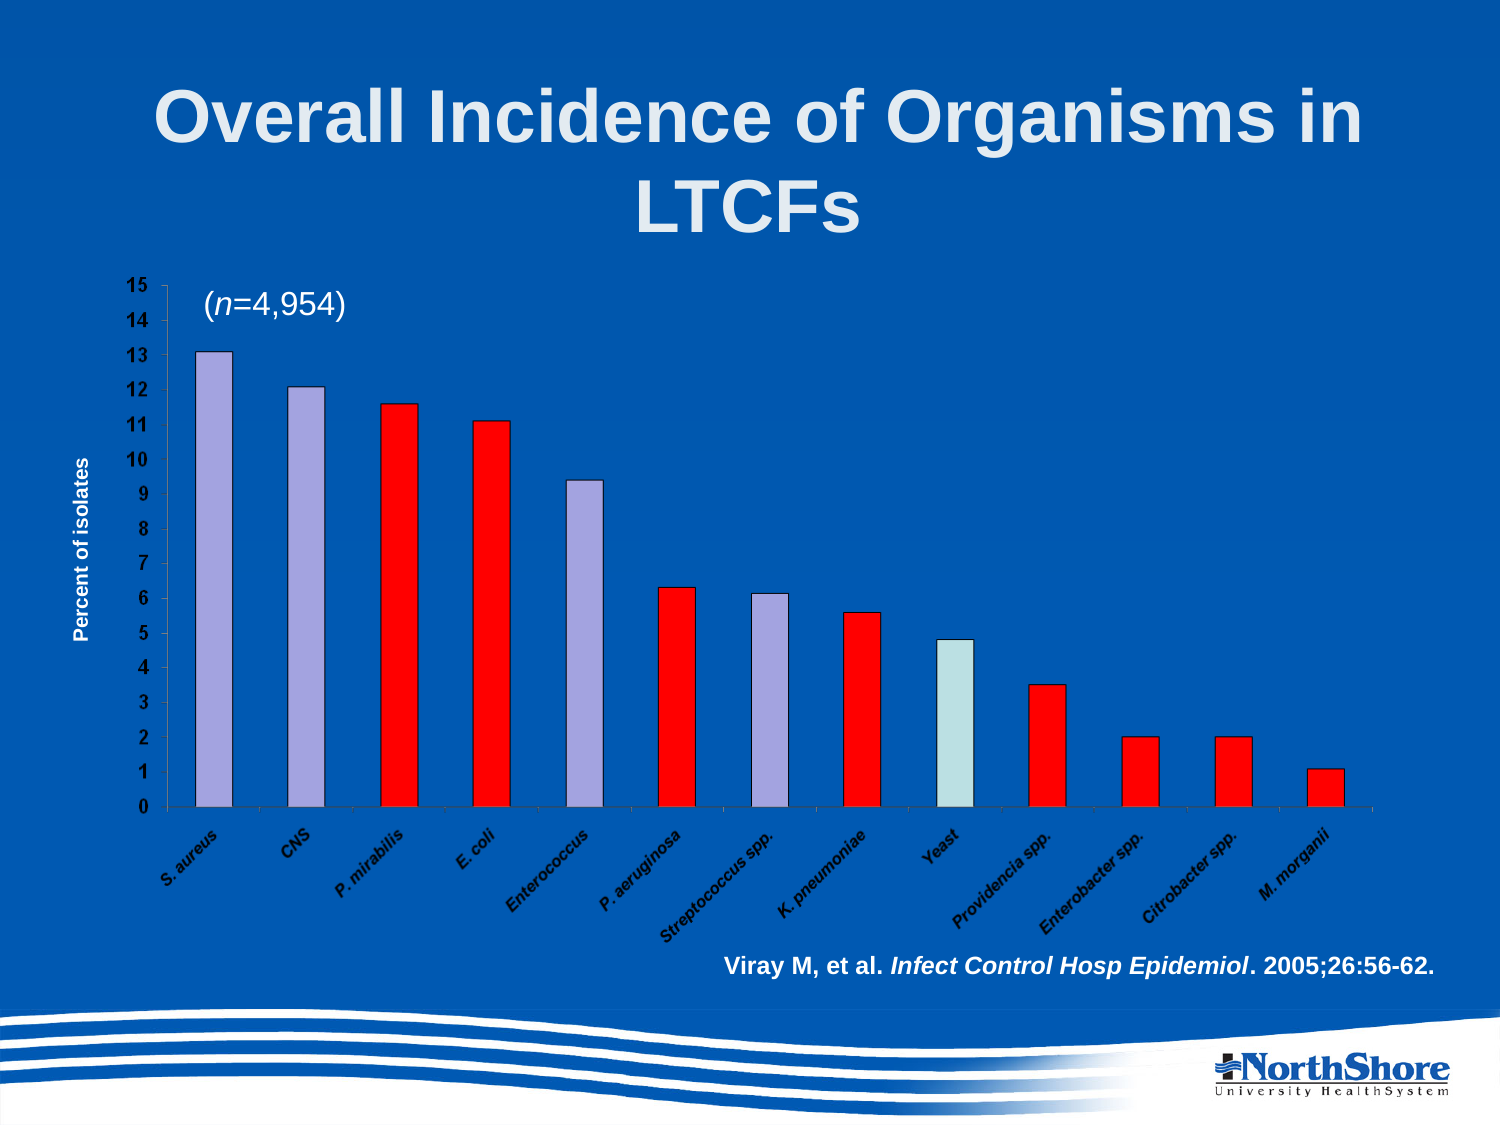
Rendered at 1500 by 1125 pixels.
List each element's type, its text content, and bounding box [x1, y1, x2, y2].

text_box Percent of isolates [59, 225, 100, 876]
picture [0, 1009, 1500, 1125]
text_box Viray M, et al. Infect Control Hosp Epidemiol. 2005;26:56-62. [412, 942, 1450, 987]
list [106, 274, 1394, 968]
title Overall Incidence of Organisms in LTCFs [42, 36, 1476, 188]
slide_number 3 [1137, 1046, 1488, 1125]
